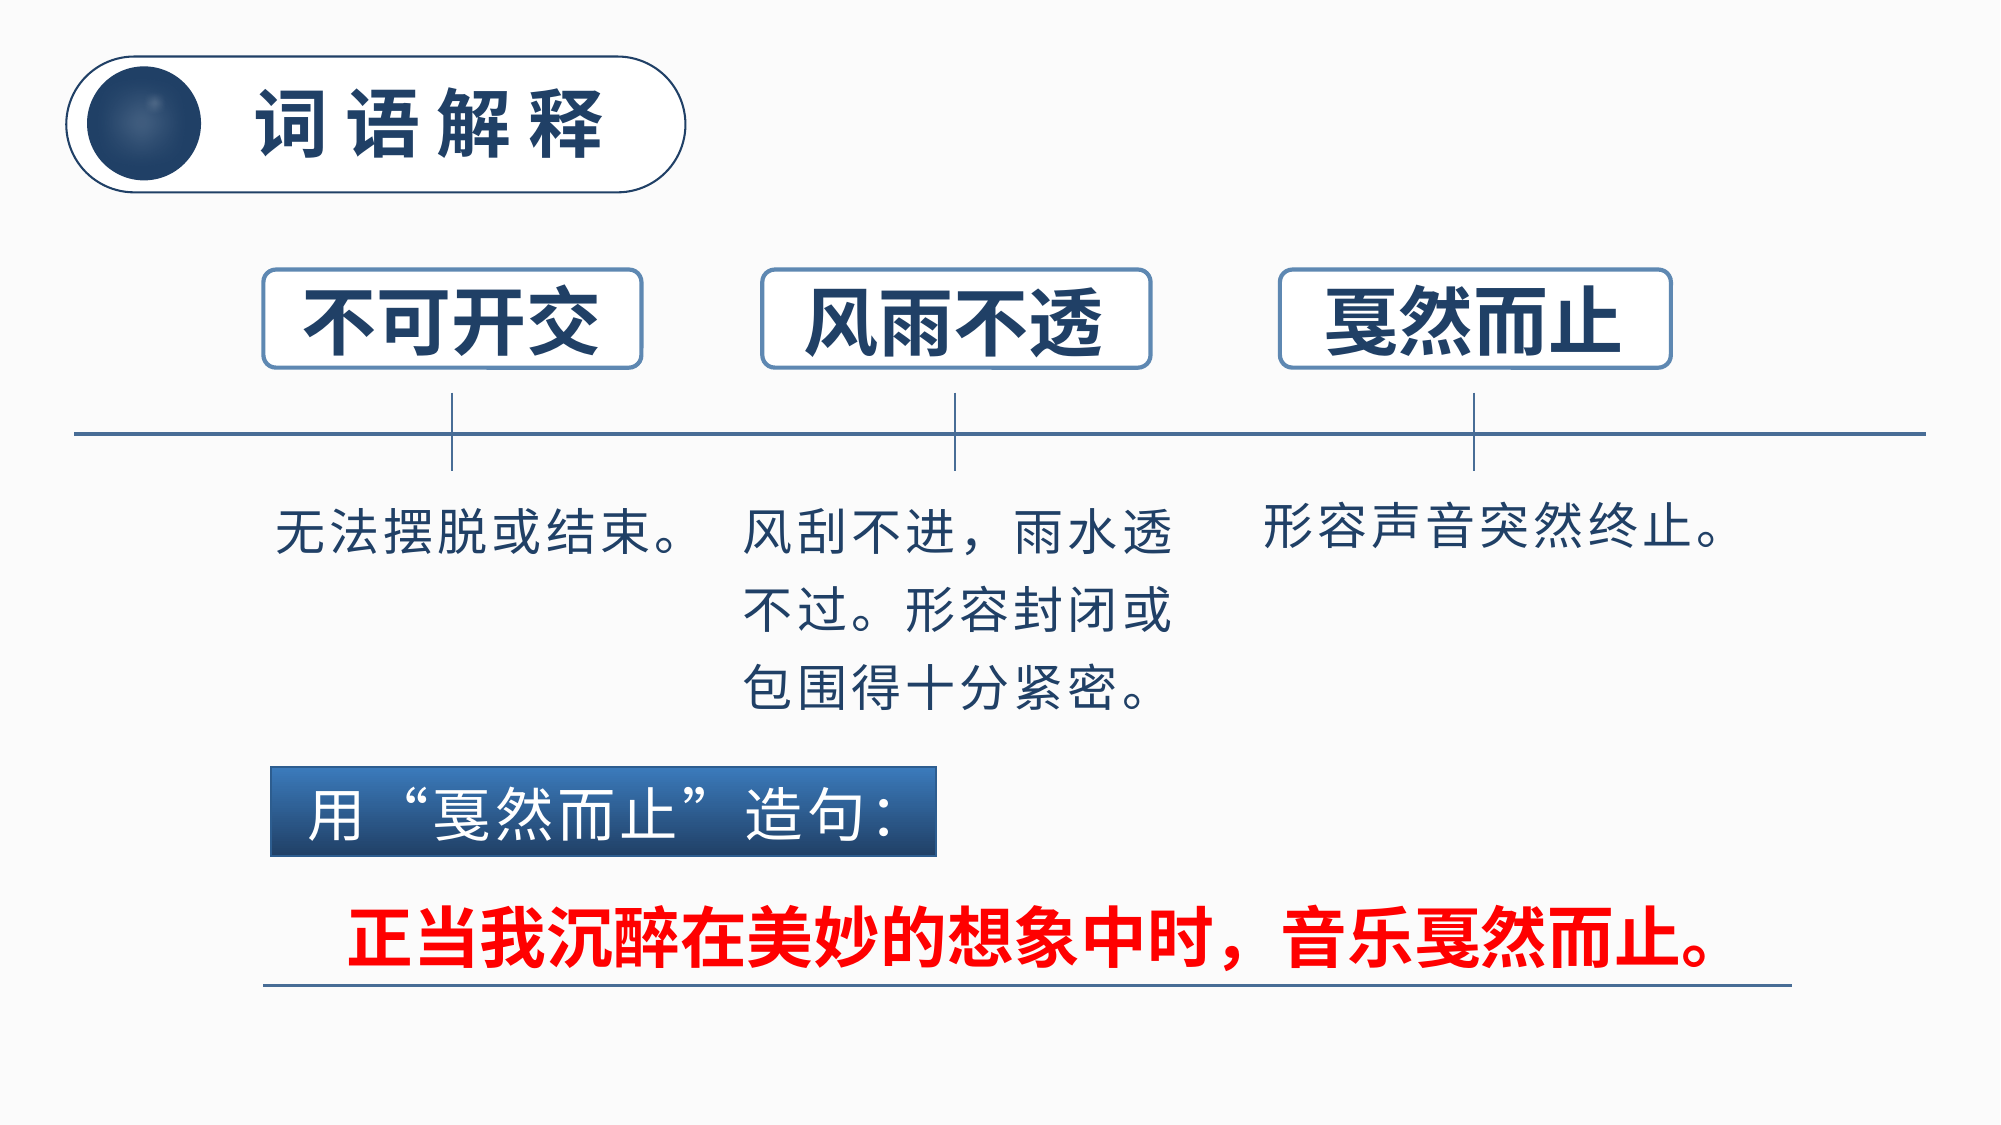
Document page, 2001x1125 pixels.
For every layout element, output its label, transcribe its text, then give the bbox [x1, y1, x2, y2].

text_box 形容声音突然终止。 [1263, 475, 1814, 562]
text_box 正当我沉醉在美妙的想象中时，音乐戛然而止。 [331, 888, 1804, 983]
text_box 风刮不进，雨水透不过。形容封闭或包围得十分紧密。 [742, 475, 1212, 724]
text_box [762, 268, 1151, 375]
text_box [271, 767, 1080, 857]
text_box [1279, 266, 1671, 373]
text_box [263, 266, 642, 373]
text_box 无法摆脱或结束。 [275, 475, 697, 568]
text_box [66, 53, 686, 193]
